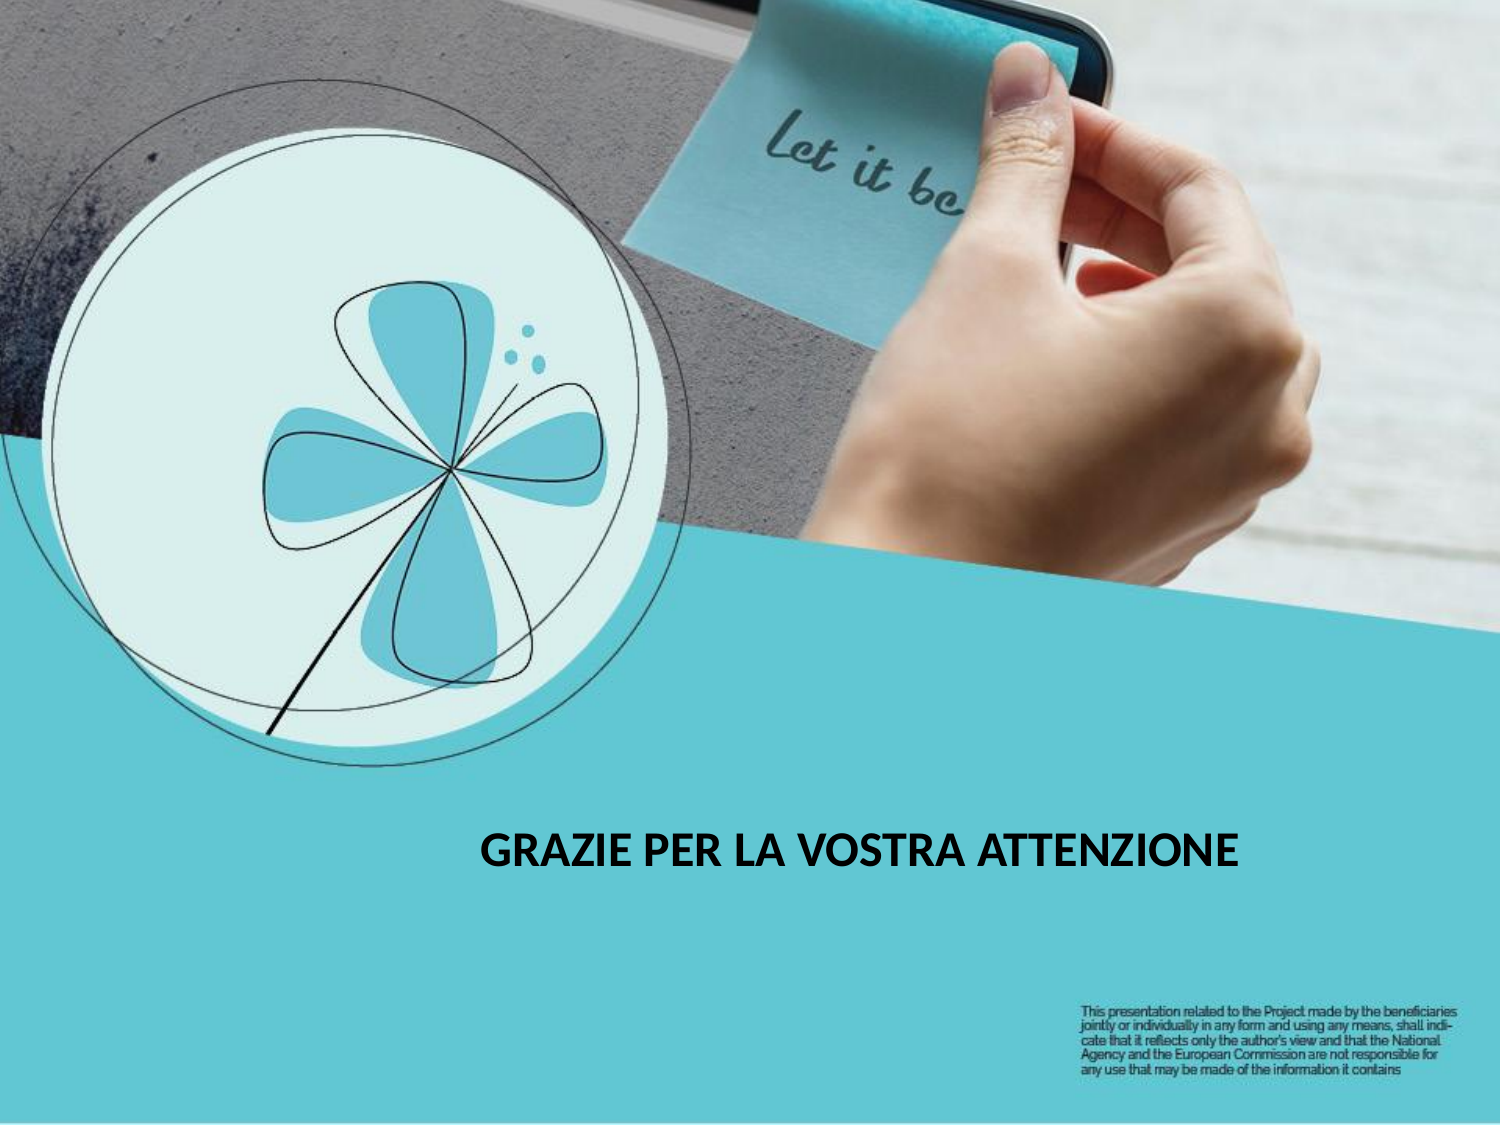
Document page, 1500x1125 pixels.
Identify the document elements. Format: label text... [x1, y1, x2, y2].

text_box GRAZIE PER LA VOSTRA ATTENZIONE [376, 808, 1344, 884]
picture [0, 0, 1500, 1125]
